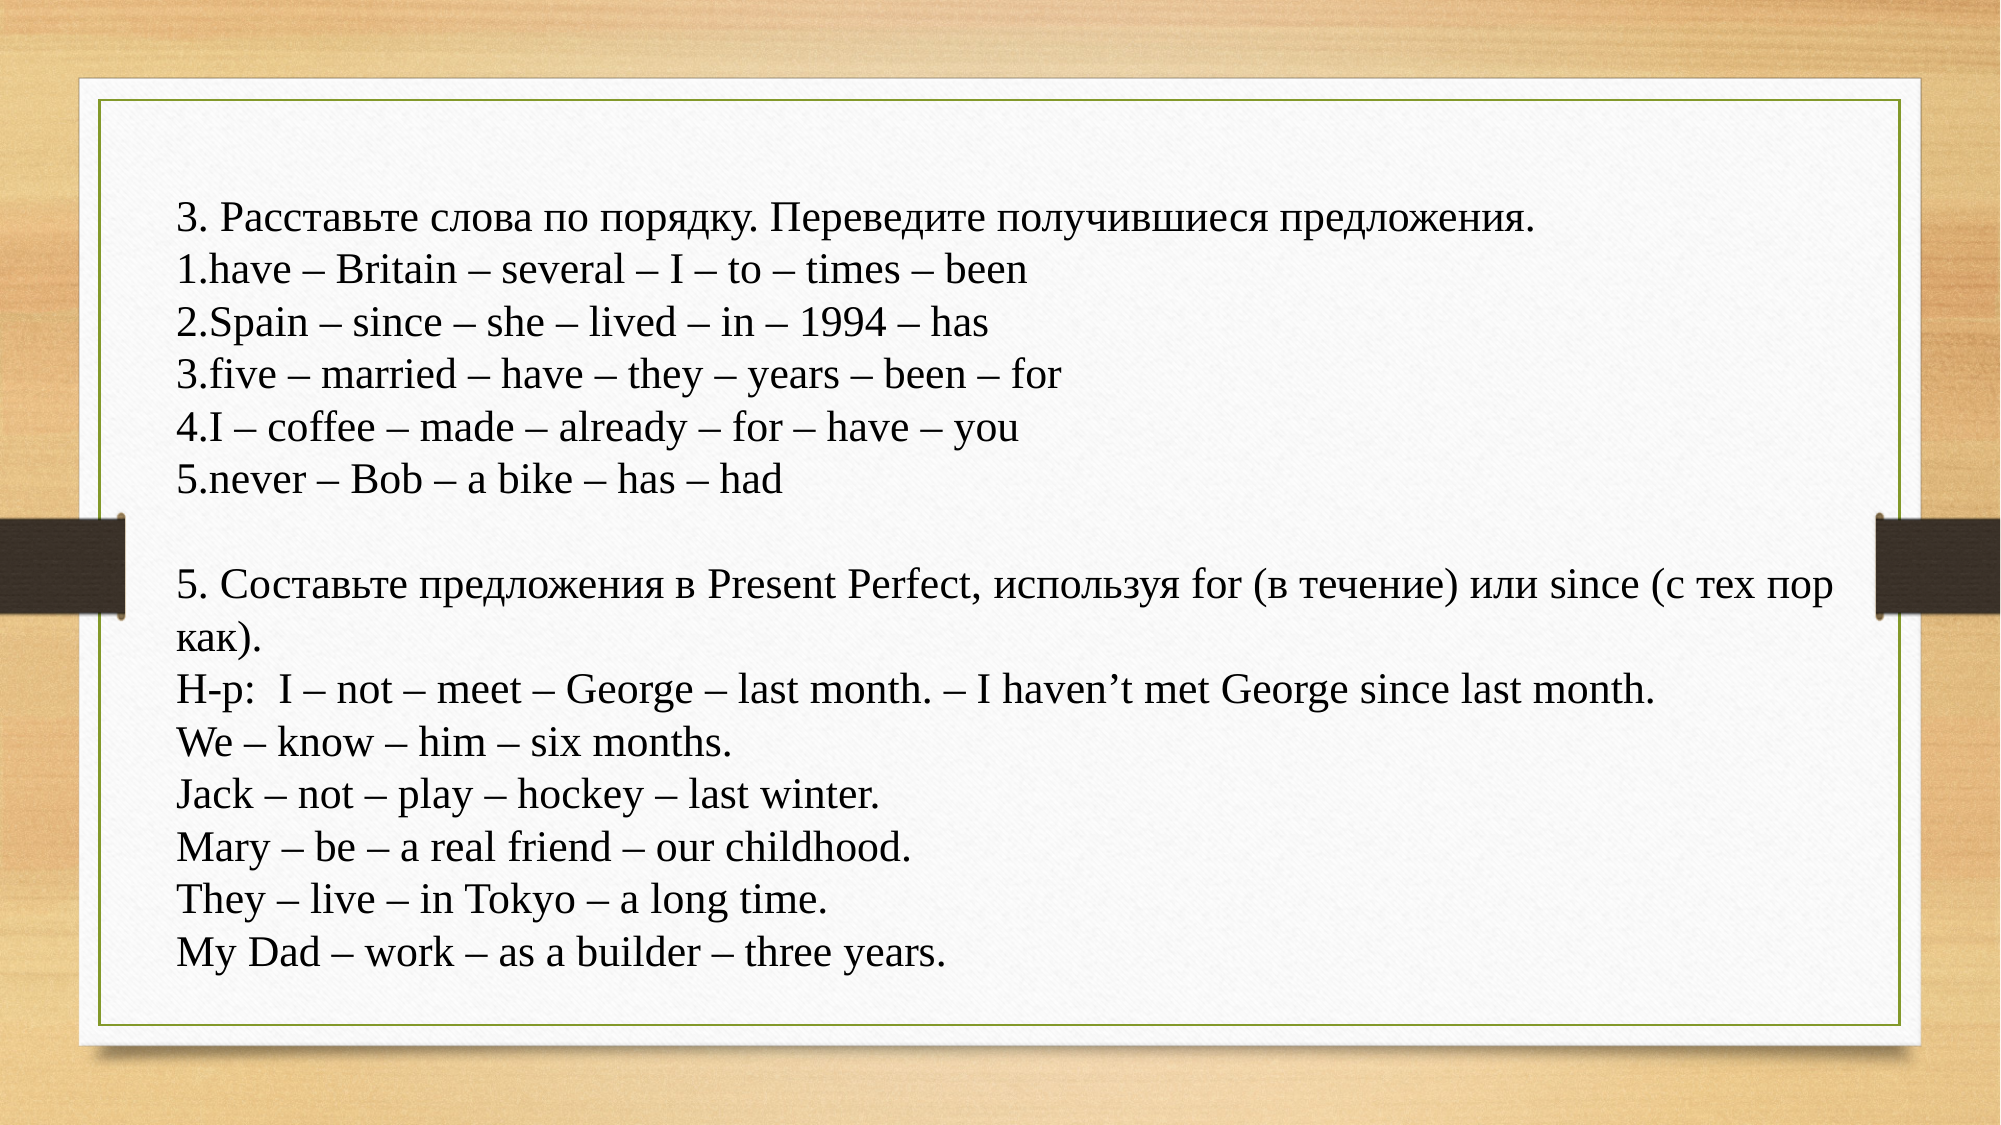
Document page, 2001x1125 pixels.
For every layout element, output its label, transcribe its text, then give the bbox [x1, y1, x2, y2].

text_box 3. Расставьте слова по порядку. Переведите получившиеся предложения. have – Britain – several – I – to – times – been Spain – since – she – lived – in – 1994 – has five – married – have – they – years – been – for I – coffee – made – already – for – have – you never – Bob – a bike – has – had 5. Составьте предложения в Present Perfect, используя for (в течение) или since (с тех пор как). Н-р: I – not – meet – George – last month. – I haven’t met George since last month. We – know – him – six months. Jack – not – play – hockey – last winter. Mary – be – a real friend – our childhood. They – live – in Tokyo – a long time. My Dad – work – as a builder – three years. [161, 179, 1871, 1028]
picture [0, 0, 2001, 1125]
